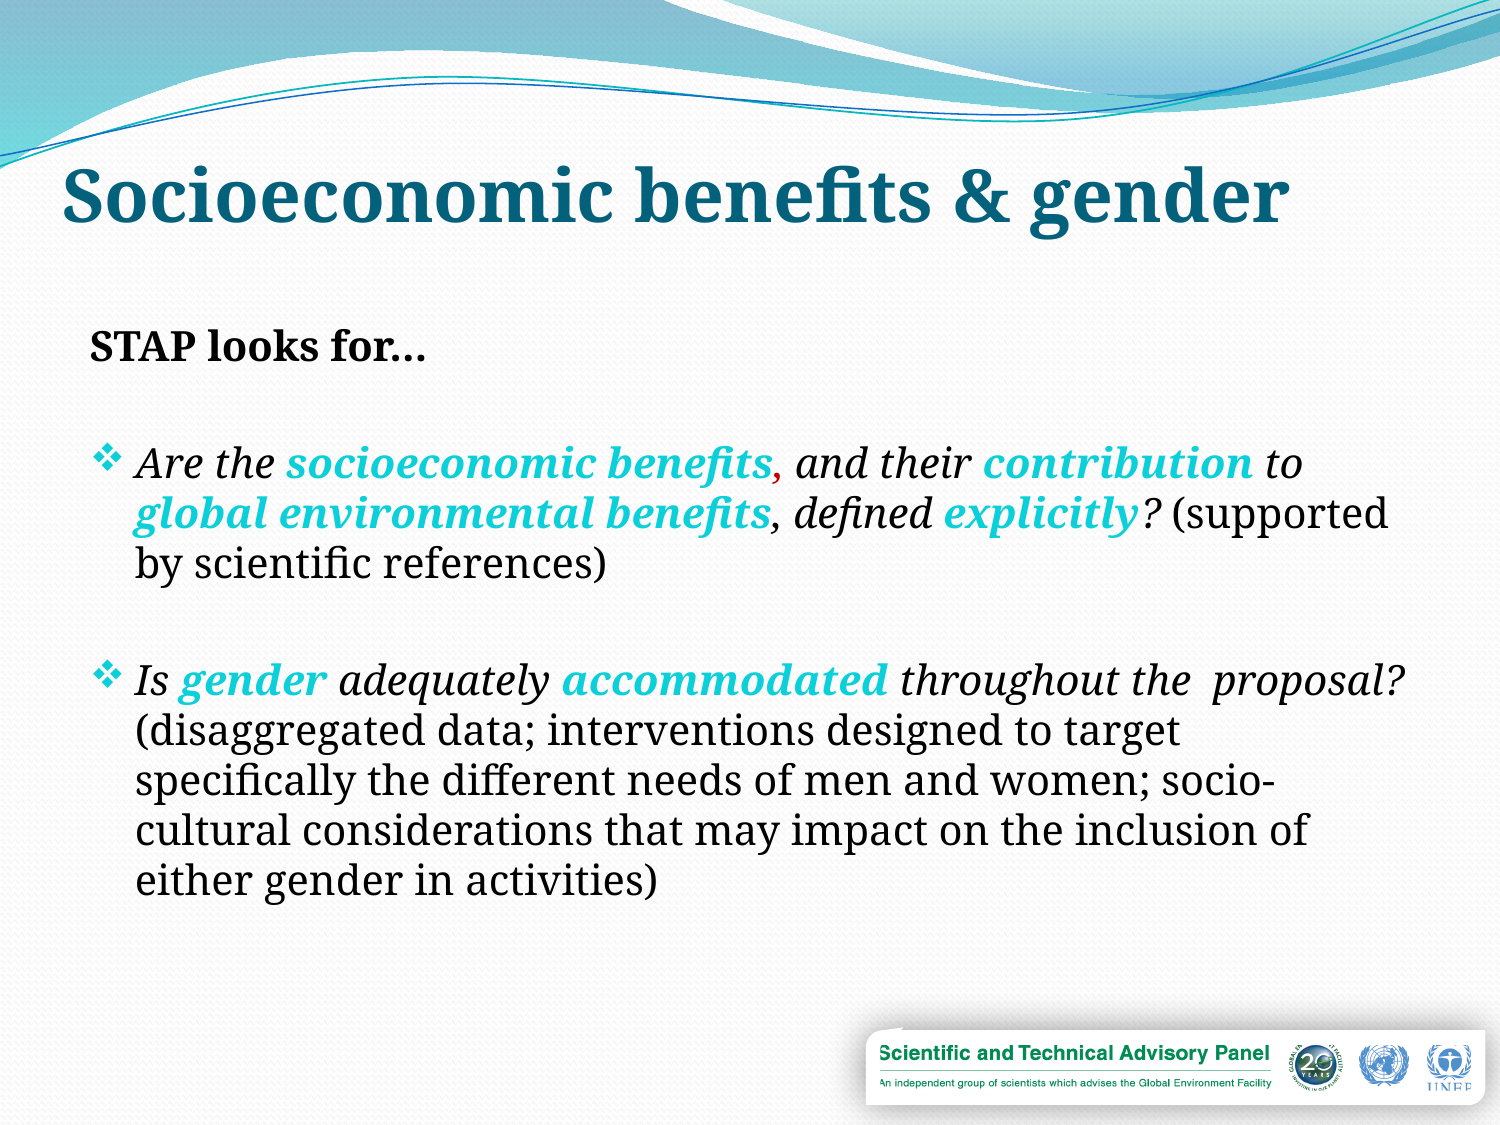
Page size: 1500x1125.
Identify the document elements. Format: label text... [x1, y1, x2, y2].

picture [872, 1037, 1479, 1099]
title Socioeconomic benefits & gender [62, 87, 1475, 238]
list STAP looks for… Are the socioeconomic benefits, and their contribution to global environmental benefits, defined explicitly? (supported by scientific references) Is gender adequately accommodated throughout the proposal? (disaggregated data; interventions designed to target specifically the different needs of men and women; socio-cultural considerations that may impact on the inclusion of either gender in activities) [75, 312, 1425, 925]
